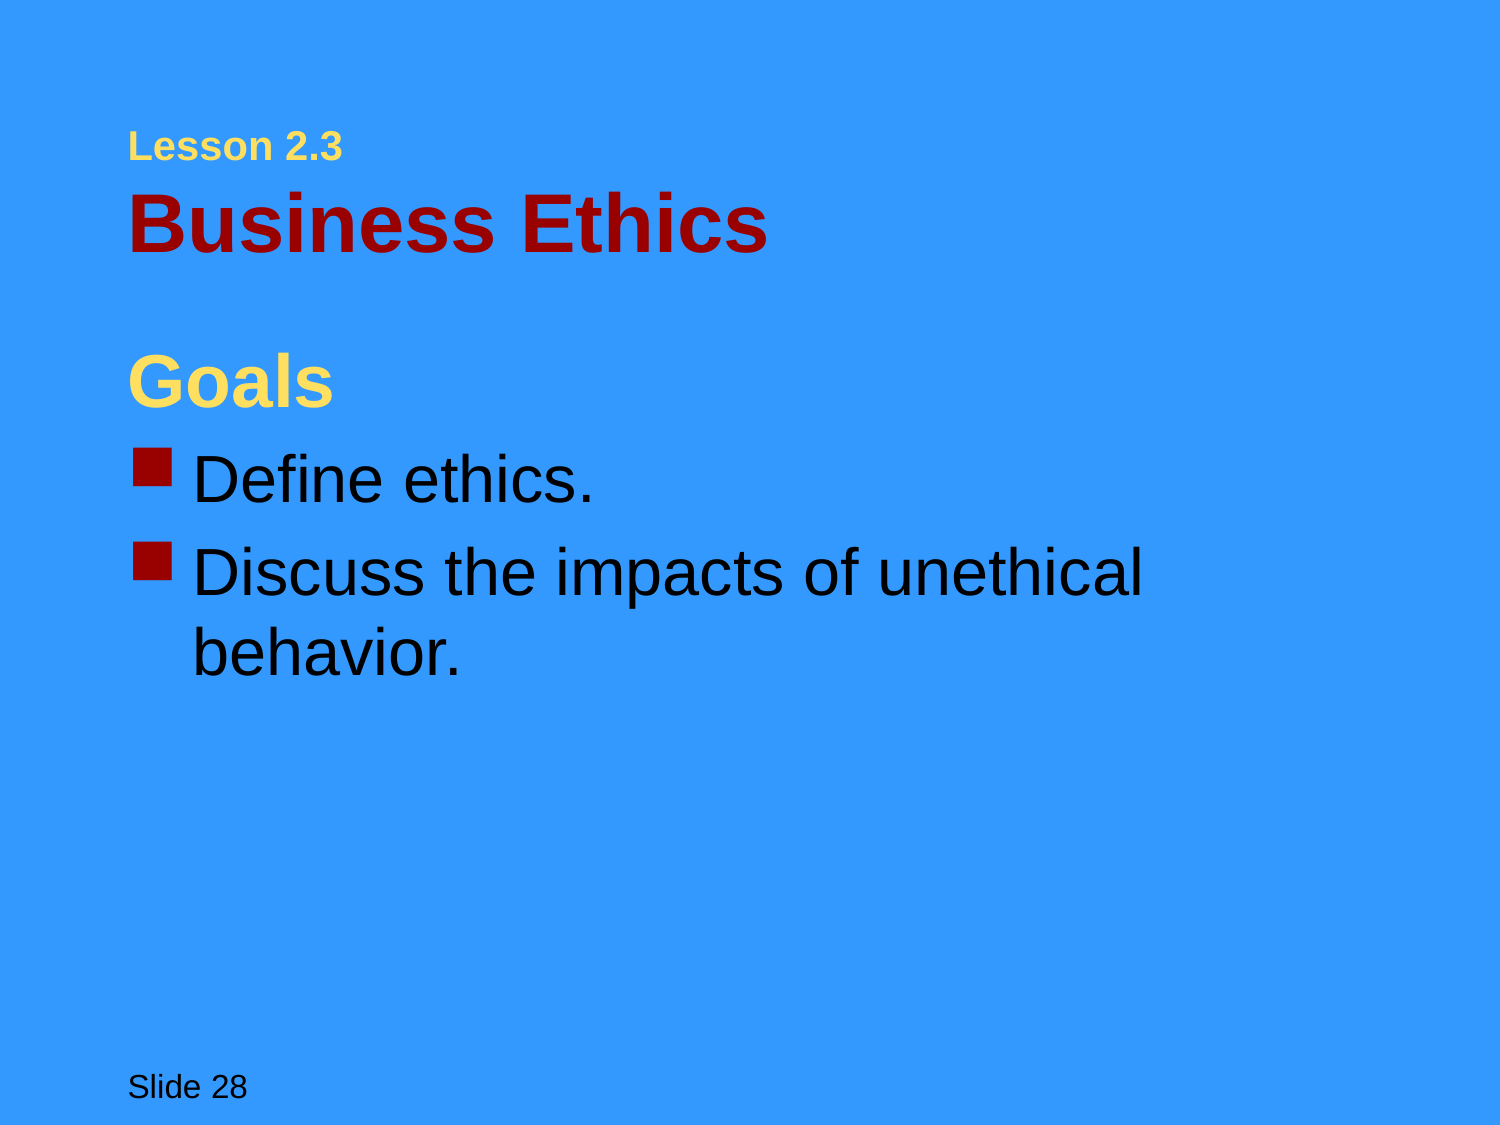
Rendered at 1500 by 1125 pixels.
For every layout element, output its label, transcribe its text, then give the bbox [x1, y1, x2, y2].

list Goals Define ethics. Discuss the impacts of unethical behavior. [112, 324, 1388, 975]
slide_number Slide 28 [112, 1037, 425, 1113]
title Lesson 2.3 Business Ethics [112, 99, 1463, 288]
